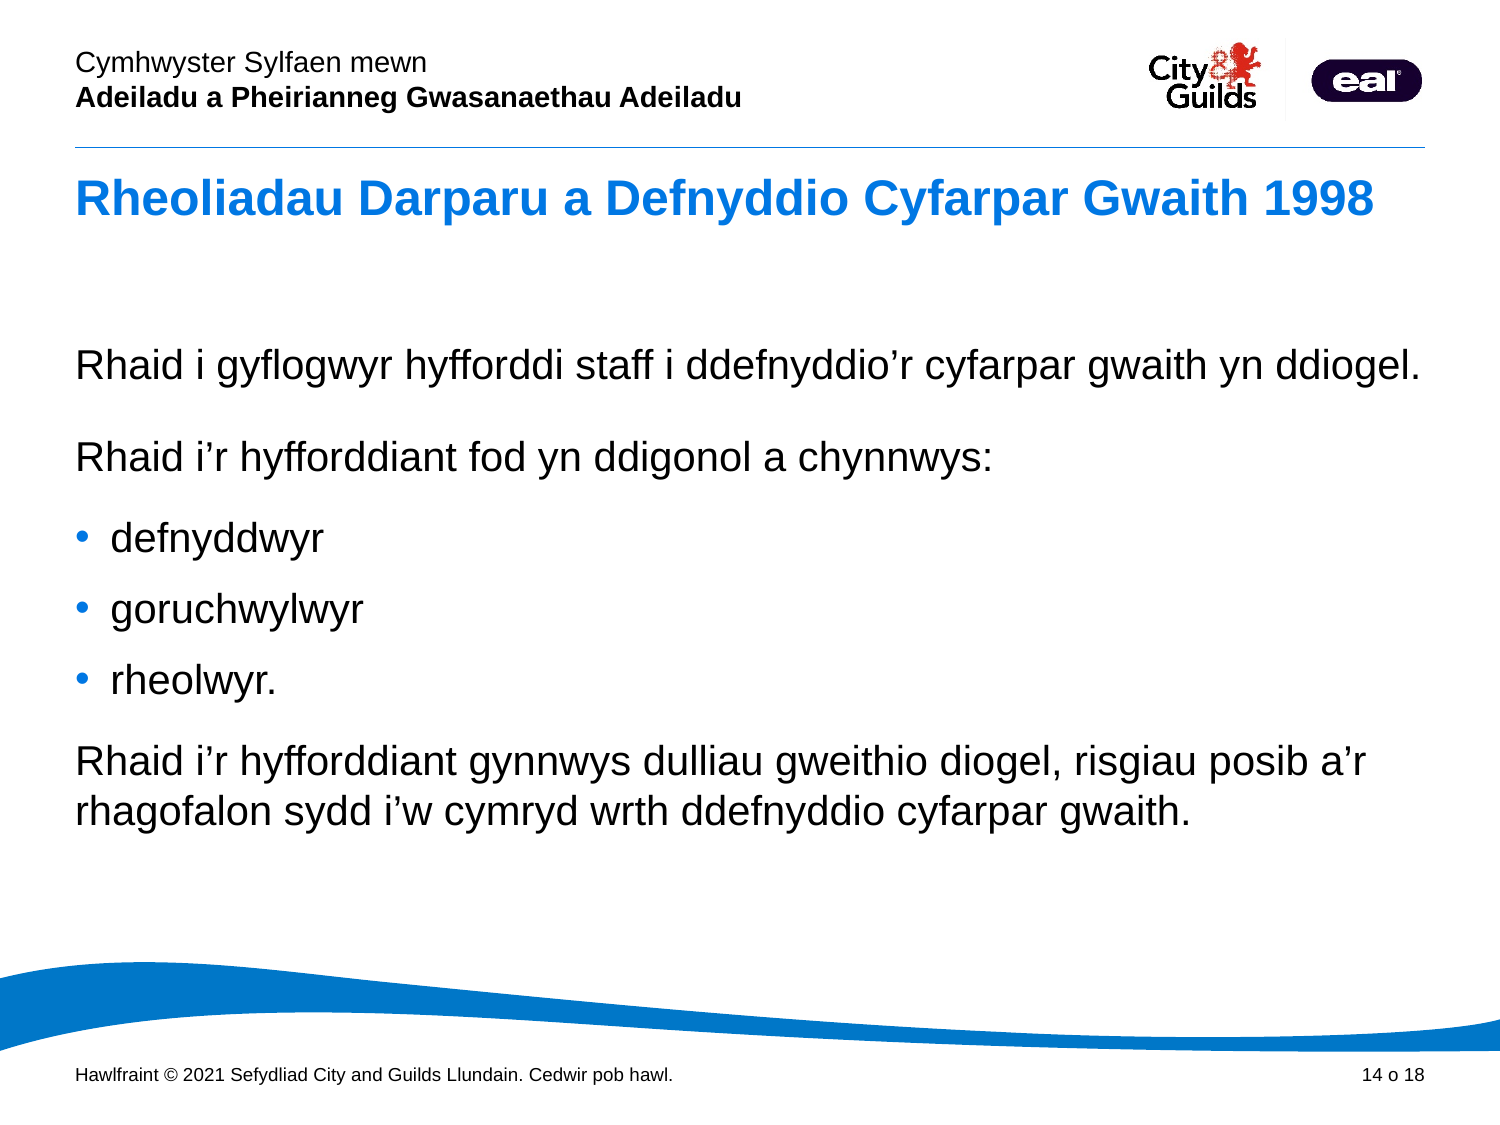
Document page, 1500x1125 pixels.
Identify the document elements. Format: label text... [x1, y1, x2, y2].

picture [1149, 38, 1422, 121]
title Rheoliadau Darparu a Defnyddio Cyfarpar Gwaith 1998 [74, 165, 1424, 229]
list Rhaid i gyflogwyr hyfforddi staff i ddefnyddio’r cyfarpar gwaith yn ddiogel. Rhaid i’r hyfforddiant fod yn ddigonol a chynnwys: defnyddwyr goruchwylwyr rheolwyr. Rhaid i’r hyfforddiant gynnwys dulliau gweithio diogel, risgiau posib a’r rhagofalon sydd i’w cymryd wrth ddefnyddio cyfarpar gwaith. [74, 337, 1426, 1036]
